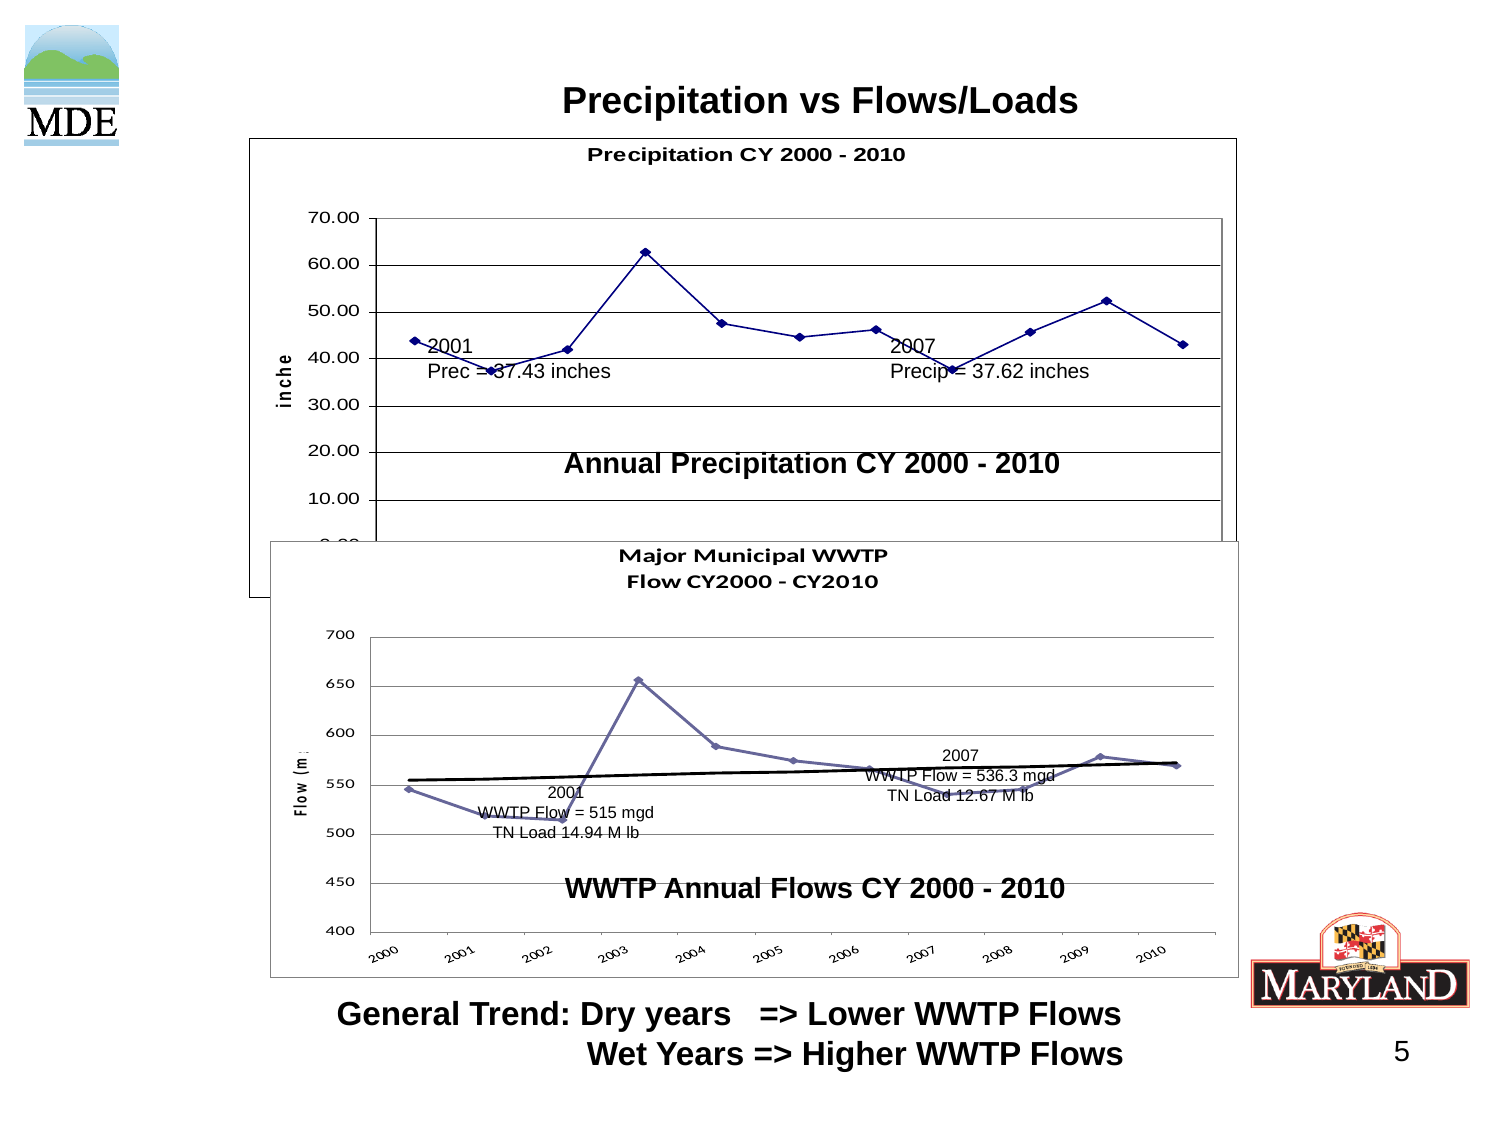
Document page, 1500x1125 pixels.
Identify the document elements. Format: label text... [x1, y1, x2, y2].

slide_number 5 [1074, 1024, 1426, 1103]
text_box General Trend: Dry years => Lower WWTP Flows Wet Years => Higher WWTP Flows [284, 991, 1175, 1080]
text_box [262, 535, 1248, 983]
text_box Precipitation vs Flows/Loads [547, 68, 1095, 129]
picture [24, 24, 119, 146]
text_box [240, 132, 1247, 604]
picture [1249, 912, 1470, 1008]
